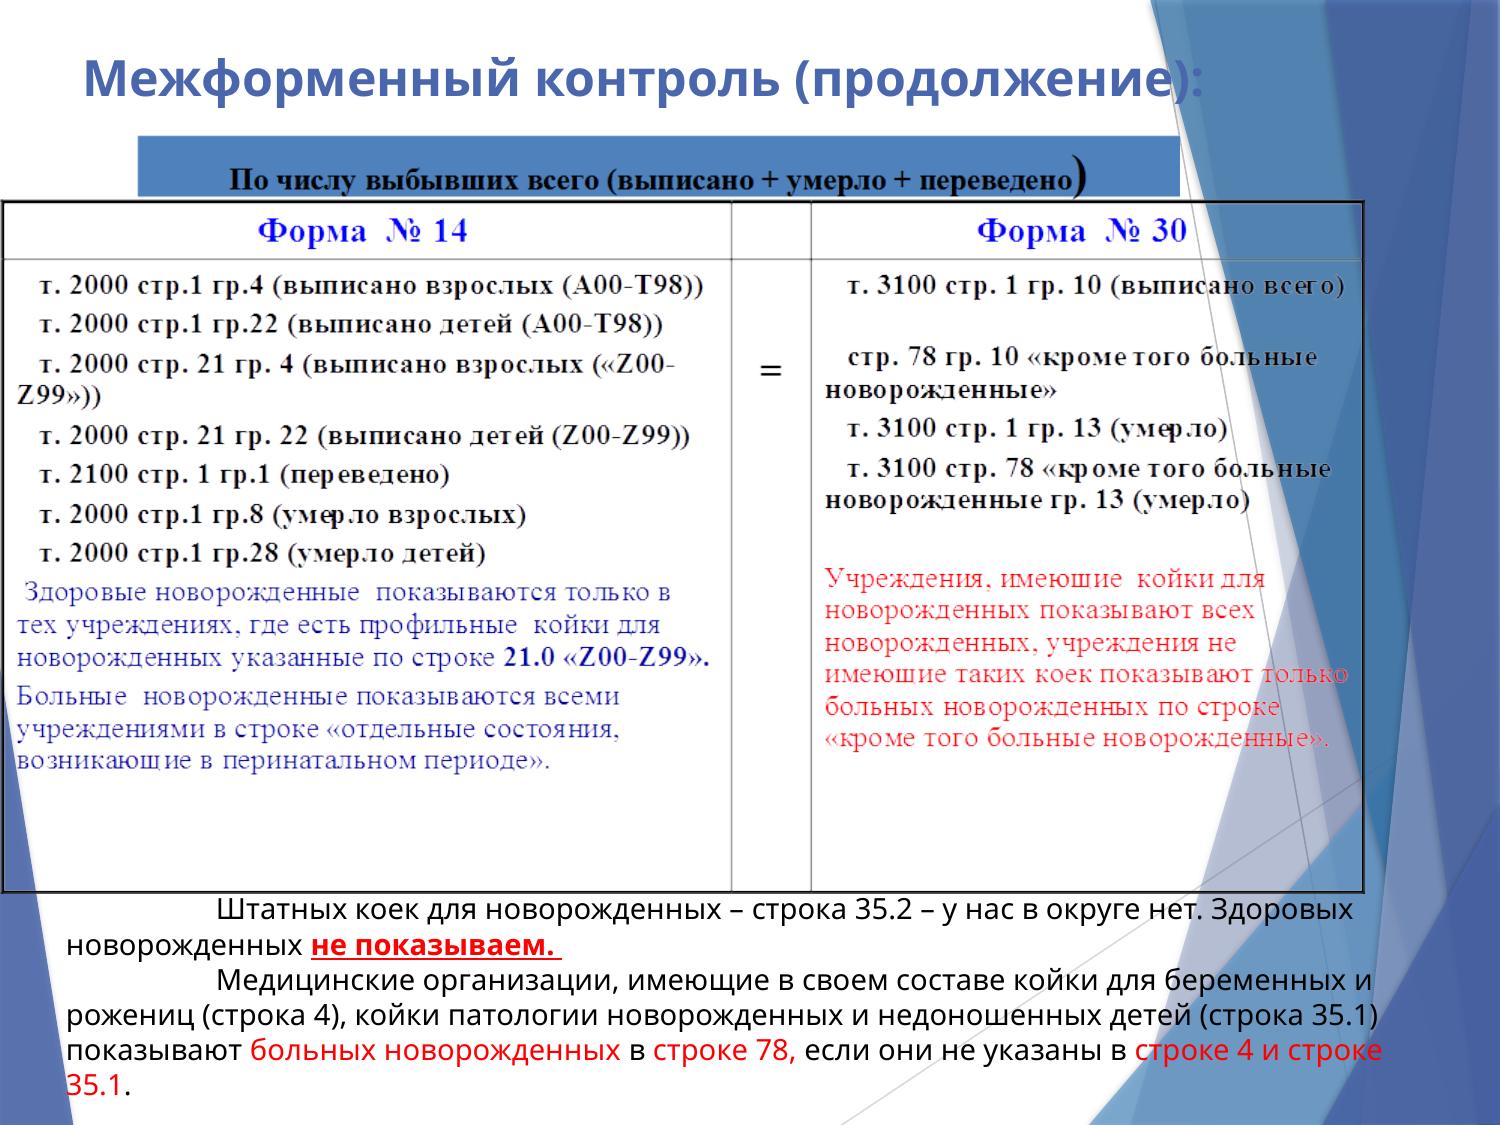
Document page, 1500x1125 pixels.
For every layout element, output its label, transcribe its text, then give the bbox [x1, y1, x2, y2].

text_box Штатных коек для новорожденных – строка 35.2 – у нас в округе нет. Здоровых новорожденных не показываем. Медицинские организации, имеющие в своем составе койки для беременных и рожениц (строка 4), койки патологии новорожденных и недоношенных детей (строка 35.1) показывают больных новорожденных в строке 78, если они не указаны в строке 4 и строке 35.1. [51, 874, 1434, 1109]
picture [0, 198, 1365, 894]
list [137, 134, 1180, 198]
title Межформенный контроль (продолжение): [0, 30, 1365, 114]
